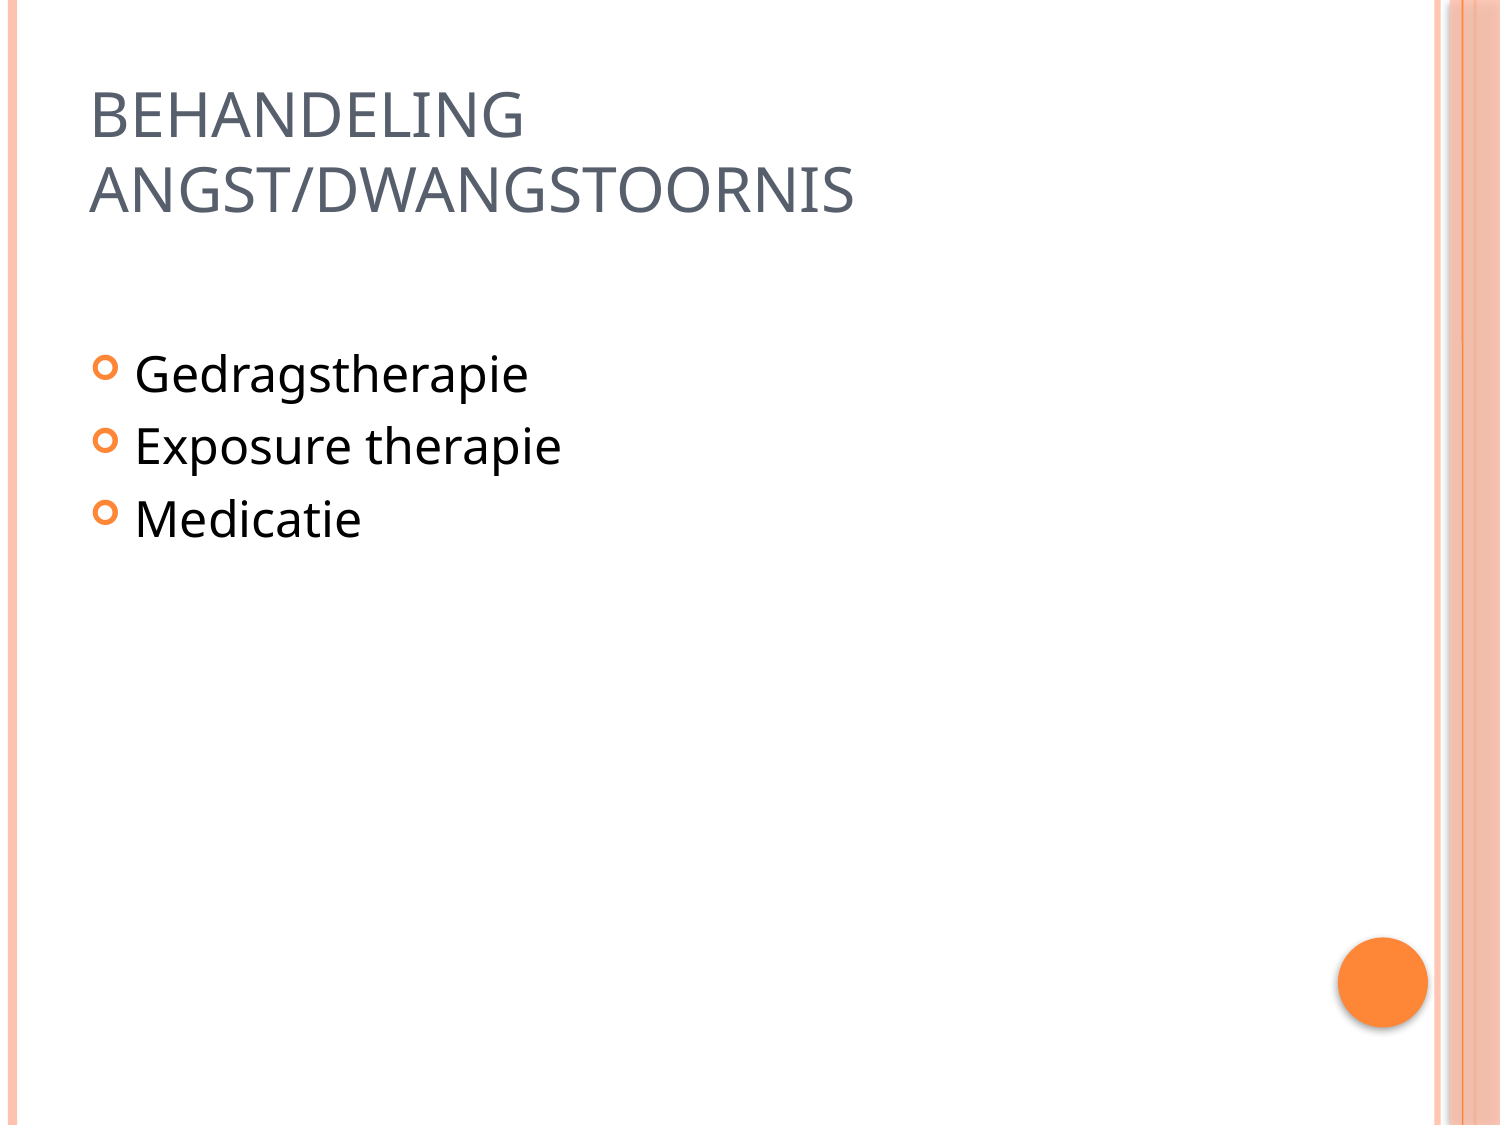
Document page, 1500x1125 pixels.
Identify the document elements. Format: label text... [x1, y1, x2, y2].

title Behandeling angst/dwangstoornis [75, 45, 1300, 233]
list Gedragstherapie Exposure therapie Medicatie [75, 262, 1300, 1062]
